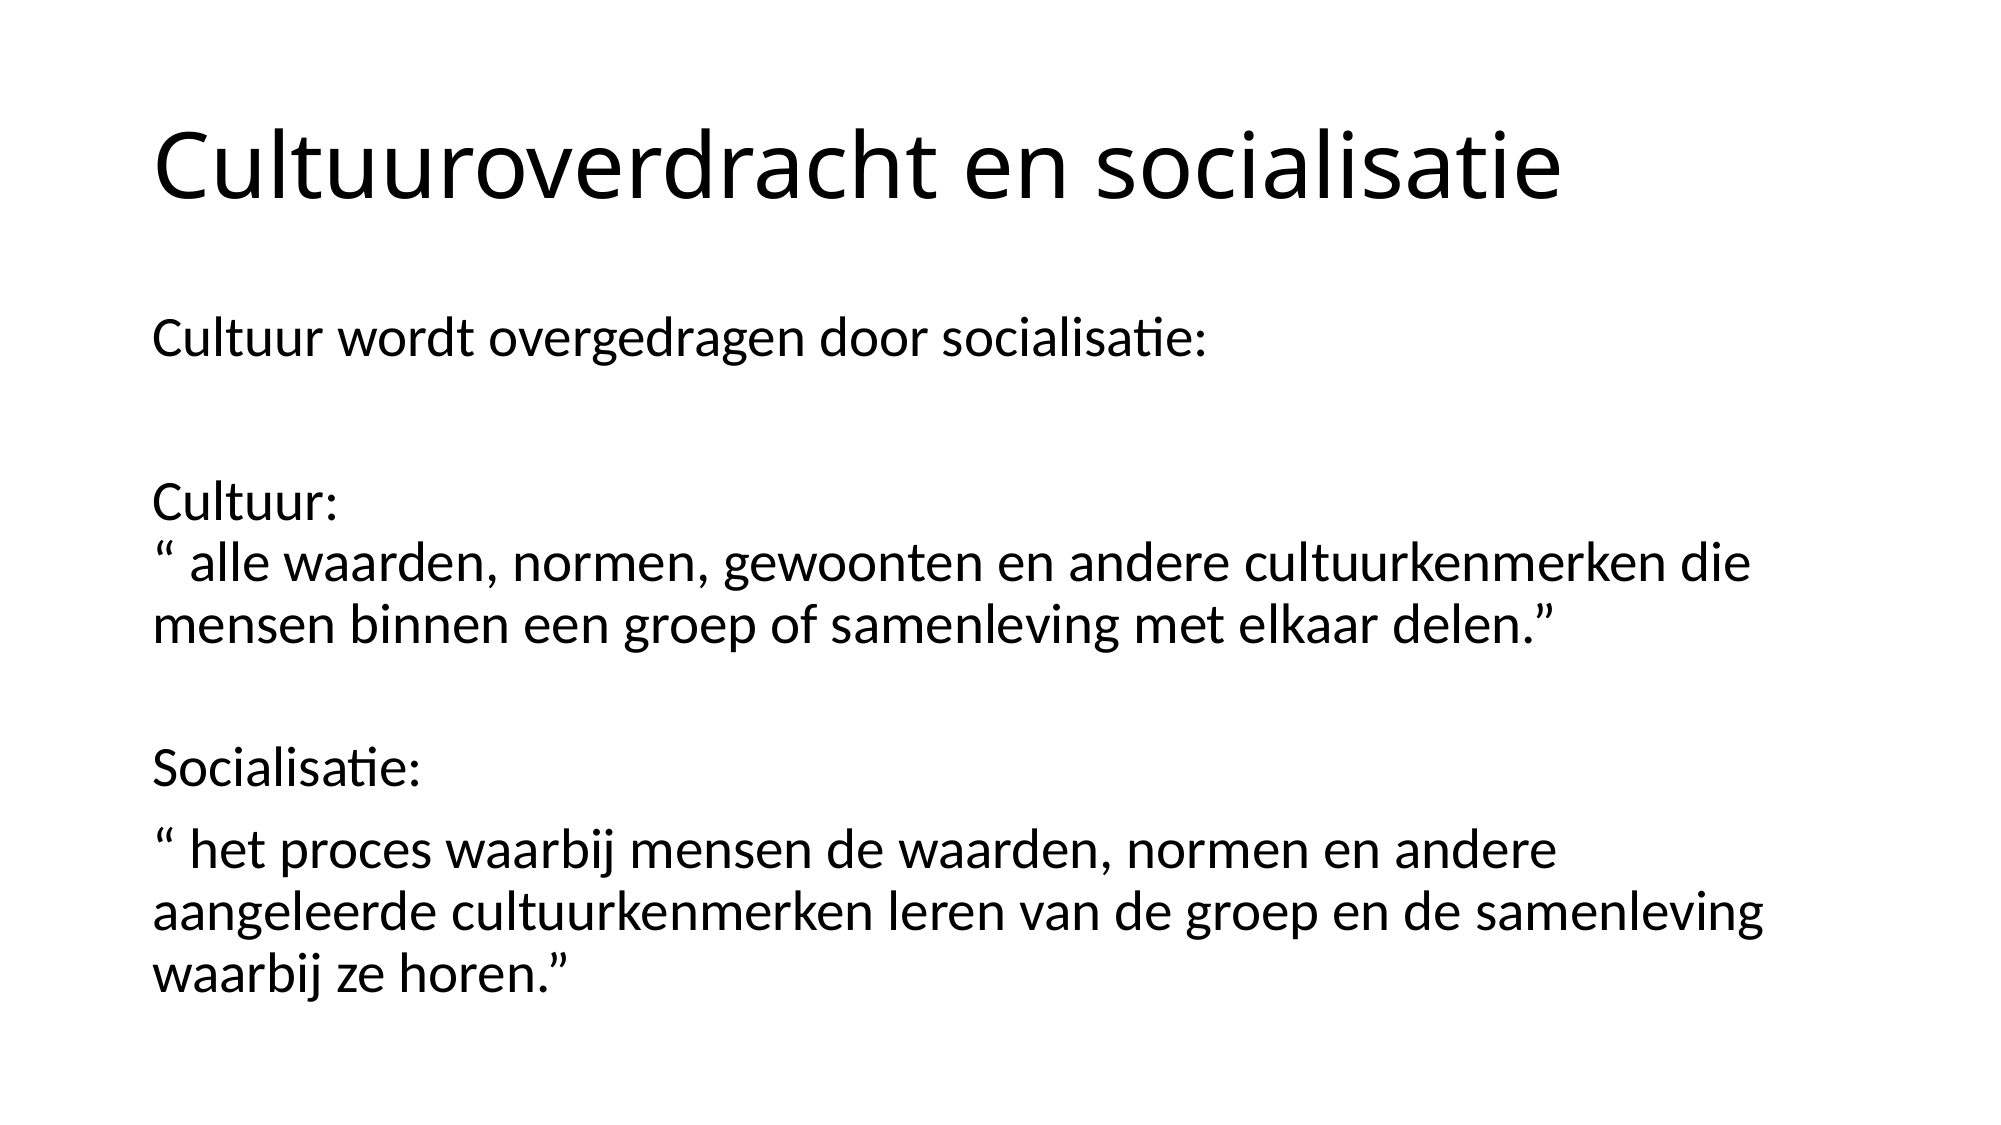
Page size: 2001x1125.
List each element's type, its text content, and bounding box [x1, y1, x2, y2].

list Cultuur wordt overgedragen door socialisatie: Cultuur: “ alle waarden, normen, gewoonten en andere cultuurkenmerken die mensen binnen een groep of samenleving met elkaar delen.” Socialisatie: “ het proces waarbij mensen de waarden, normen en andere aangeleerde cultuurkenmerken leren van de groep en de samenleving waarbij ze horen.” [137, 299, 1863, 1014]
title Cultuuroverdracht en socialisatie [137, 59, 1863, 278]
